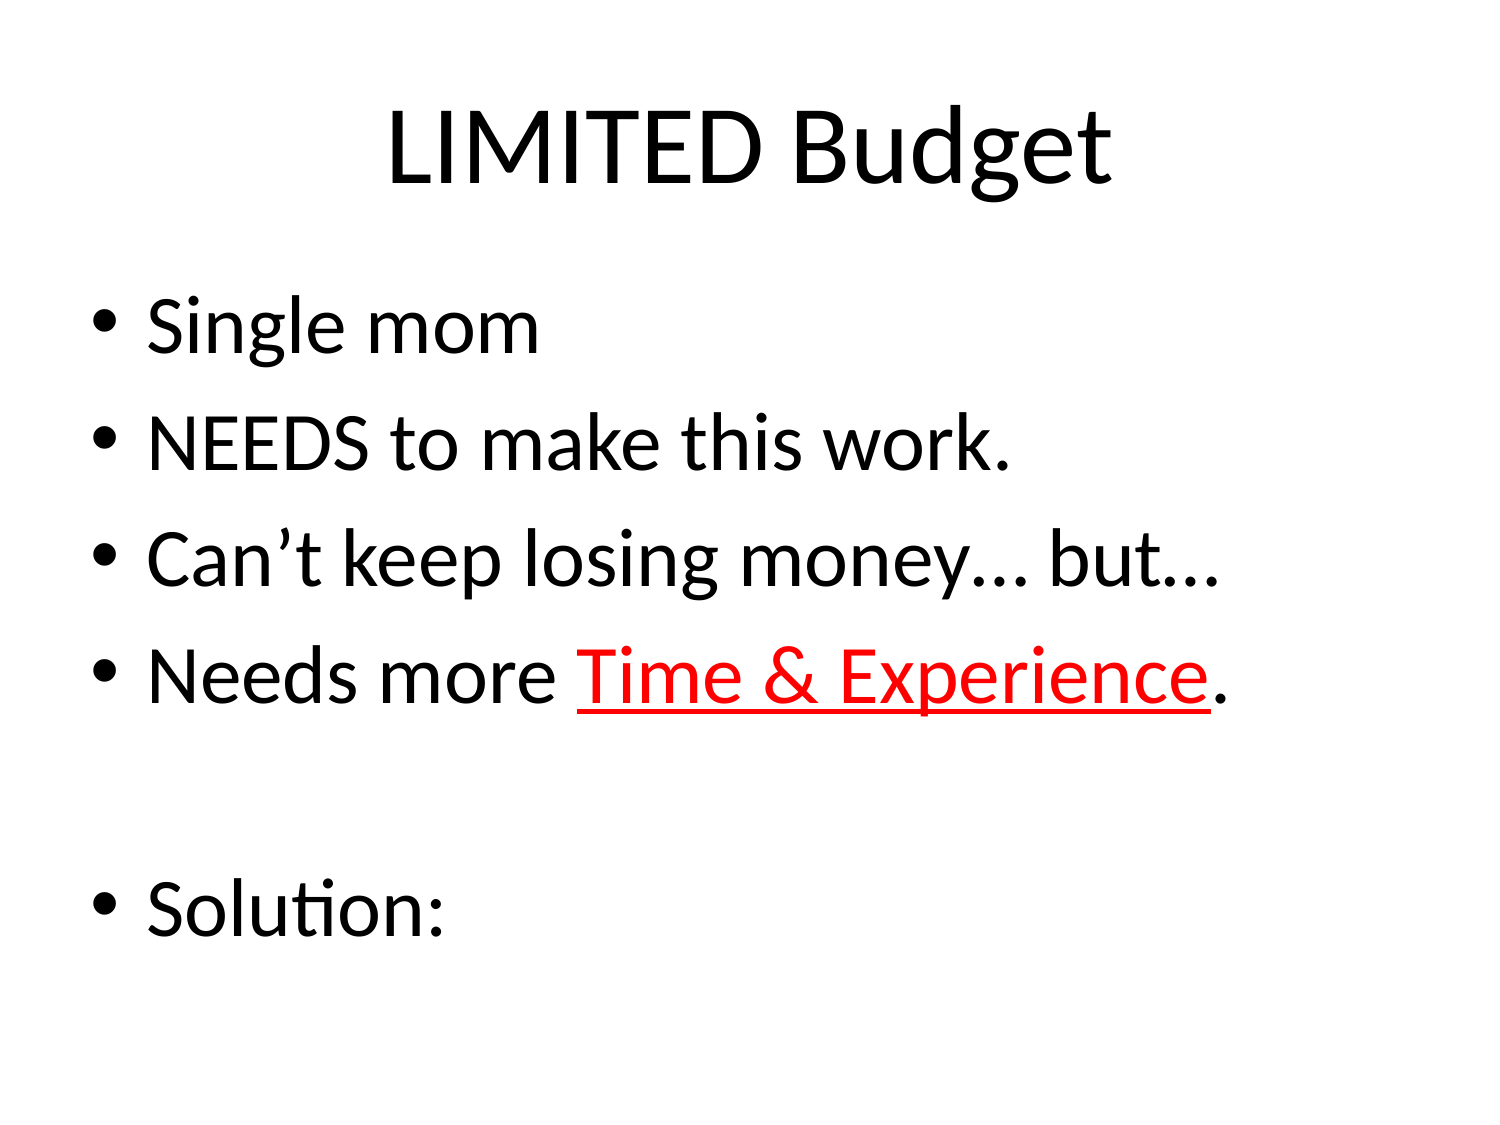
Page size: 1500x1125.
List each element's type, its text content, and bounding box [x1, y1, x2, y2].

title LIMITED Budget [75, 45, 1425, 233]
list Single mom NEEDS to make this work. Can’t keep losing money… but… Needs more Time & Experience. Solution: [75, 262, 1425, 1005]
